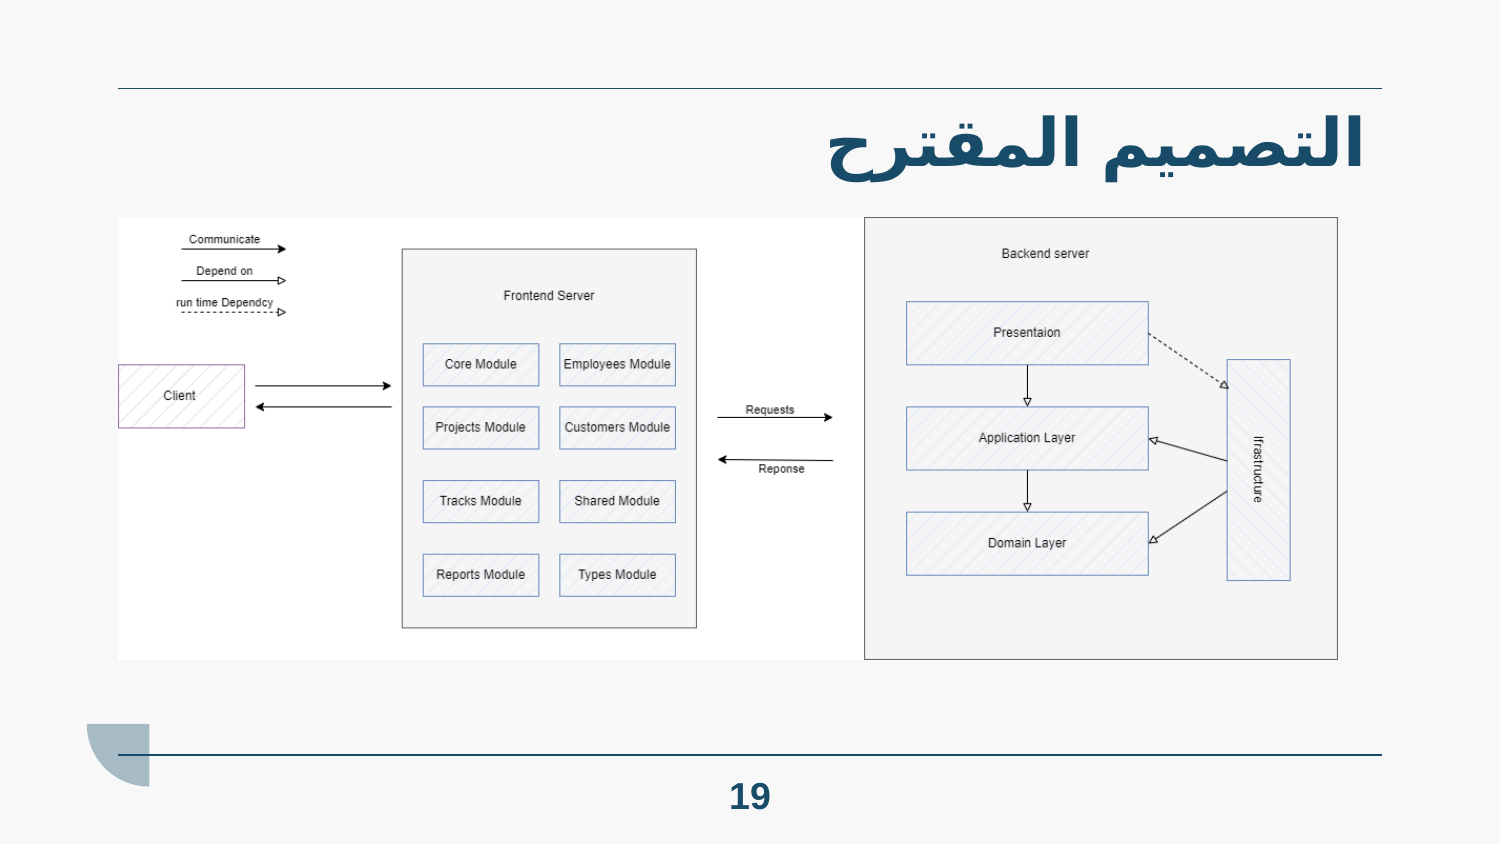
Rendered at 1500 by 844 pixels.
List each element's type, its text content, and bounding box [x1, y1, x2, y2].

title التصميم المقترح [118, 85, 1382, 170]
picture [117, 217, 1338, 660]
text_box 19 [698, 758, 801, 831]
